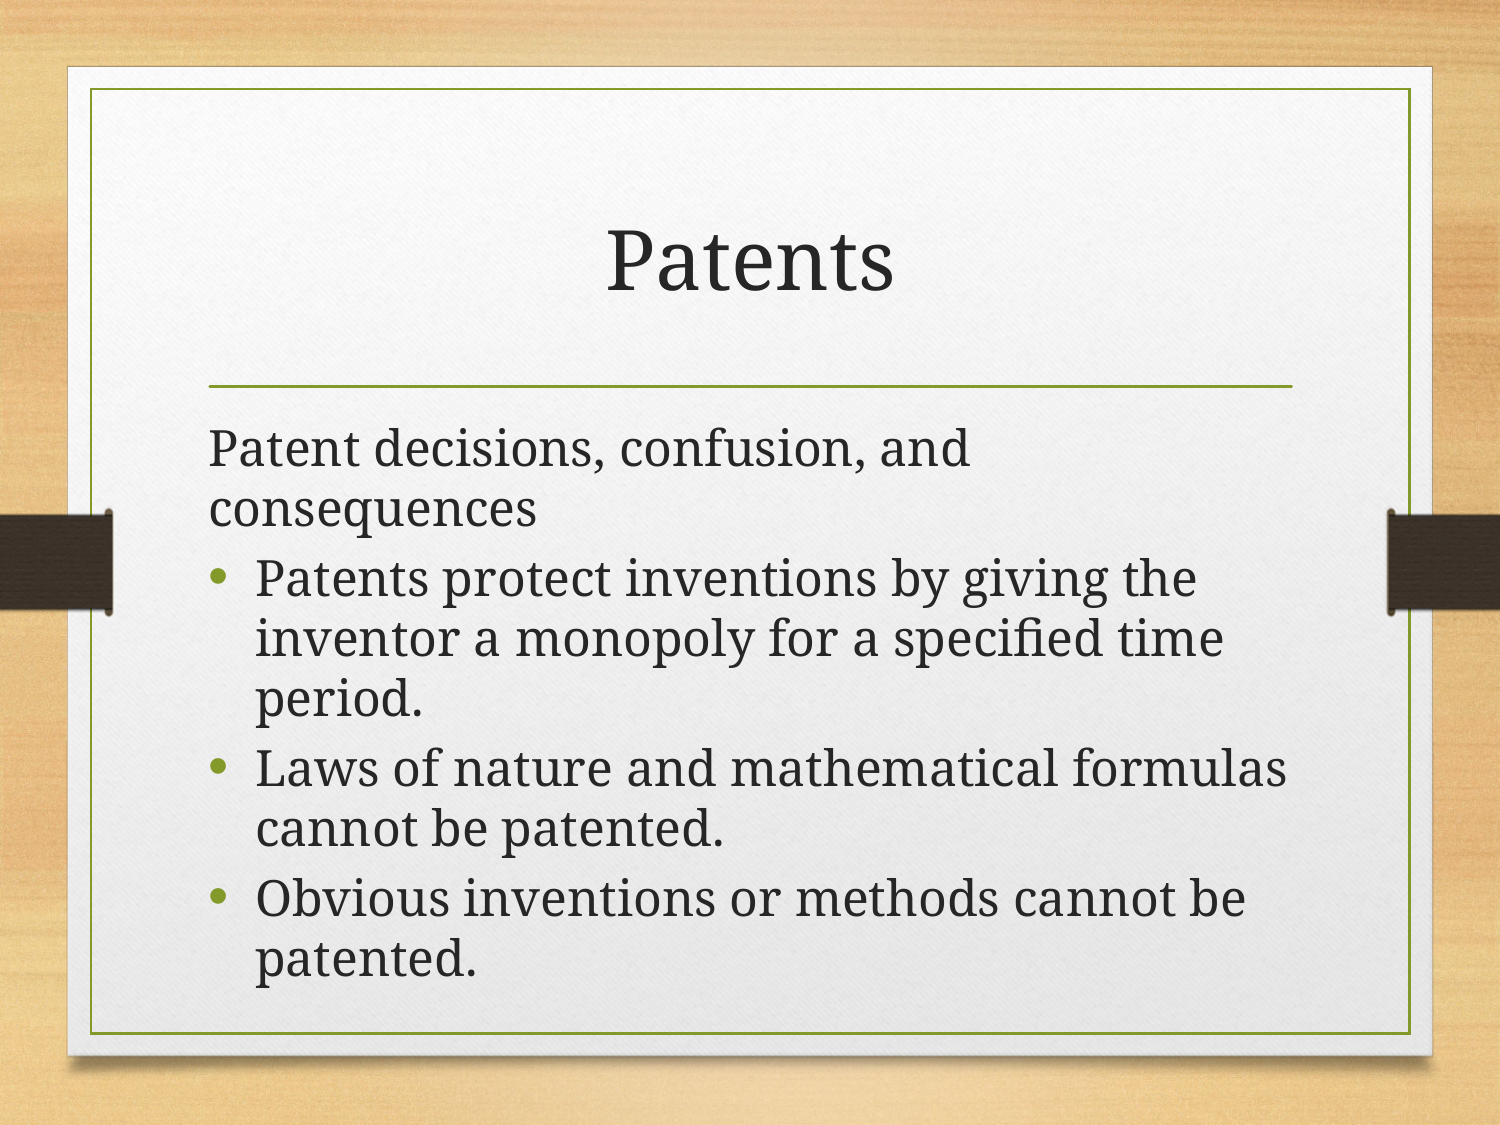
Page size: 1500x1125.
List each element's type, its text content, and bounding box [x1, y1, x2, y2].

list Patent decisions, confusion, and consequences Patents protect inventions by giving the inventor a monopoly for a specified time period. Laws of nature and mathematical formulas cannot be patented. Obvious inventions or methods cannot be patented. [193, 408, 1309, 974]
picture [0, 0, 1500, 1125]
title Patents [193, 150, 1309, 365]
